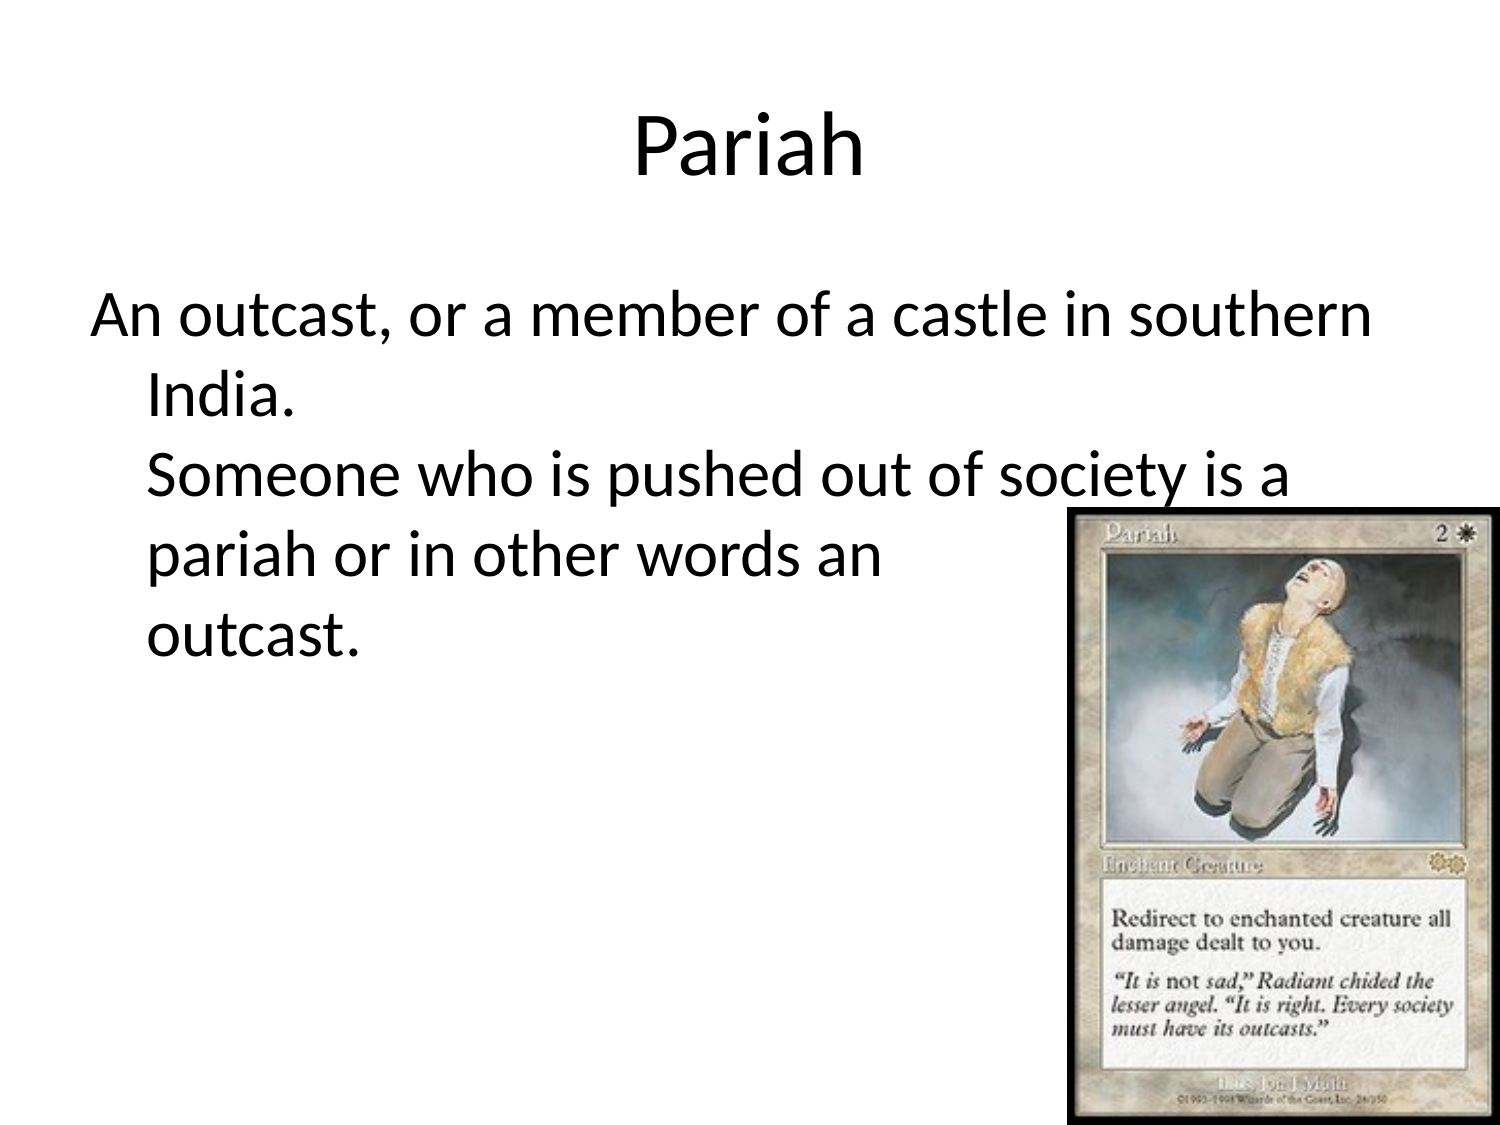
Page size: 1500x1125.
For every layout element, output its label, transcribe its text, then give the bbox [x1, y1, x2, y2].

picture [1067, 507, 1500, 1125]
list An outcast, or a member of a castle in southern India. Someone who is pushed out of society is a pariah or in other words an outcast. [75, 262, 1425, 1005]
title Pariah [75, 45, 1425, 233]
